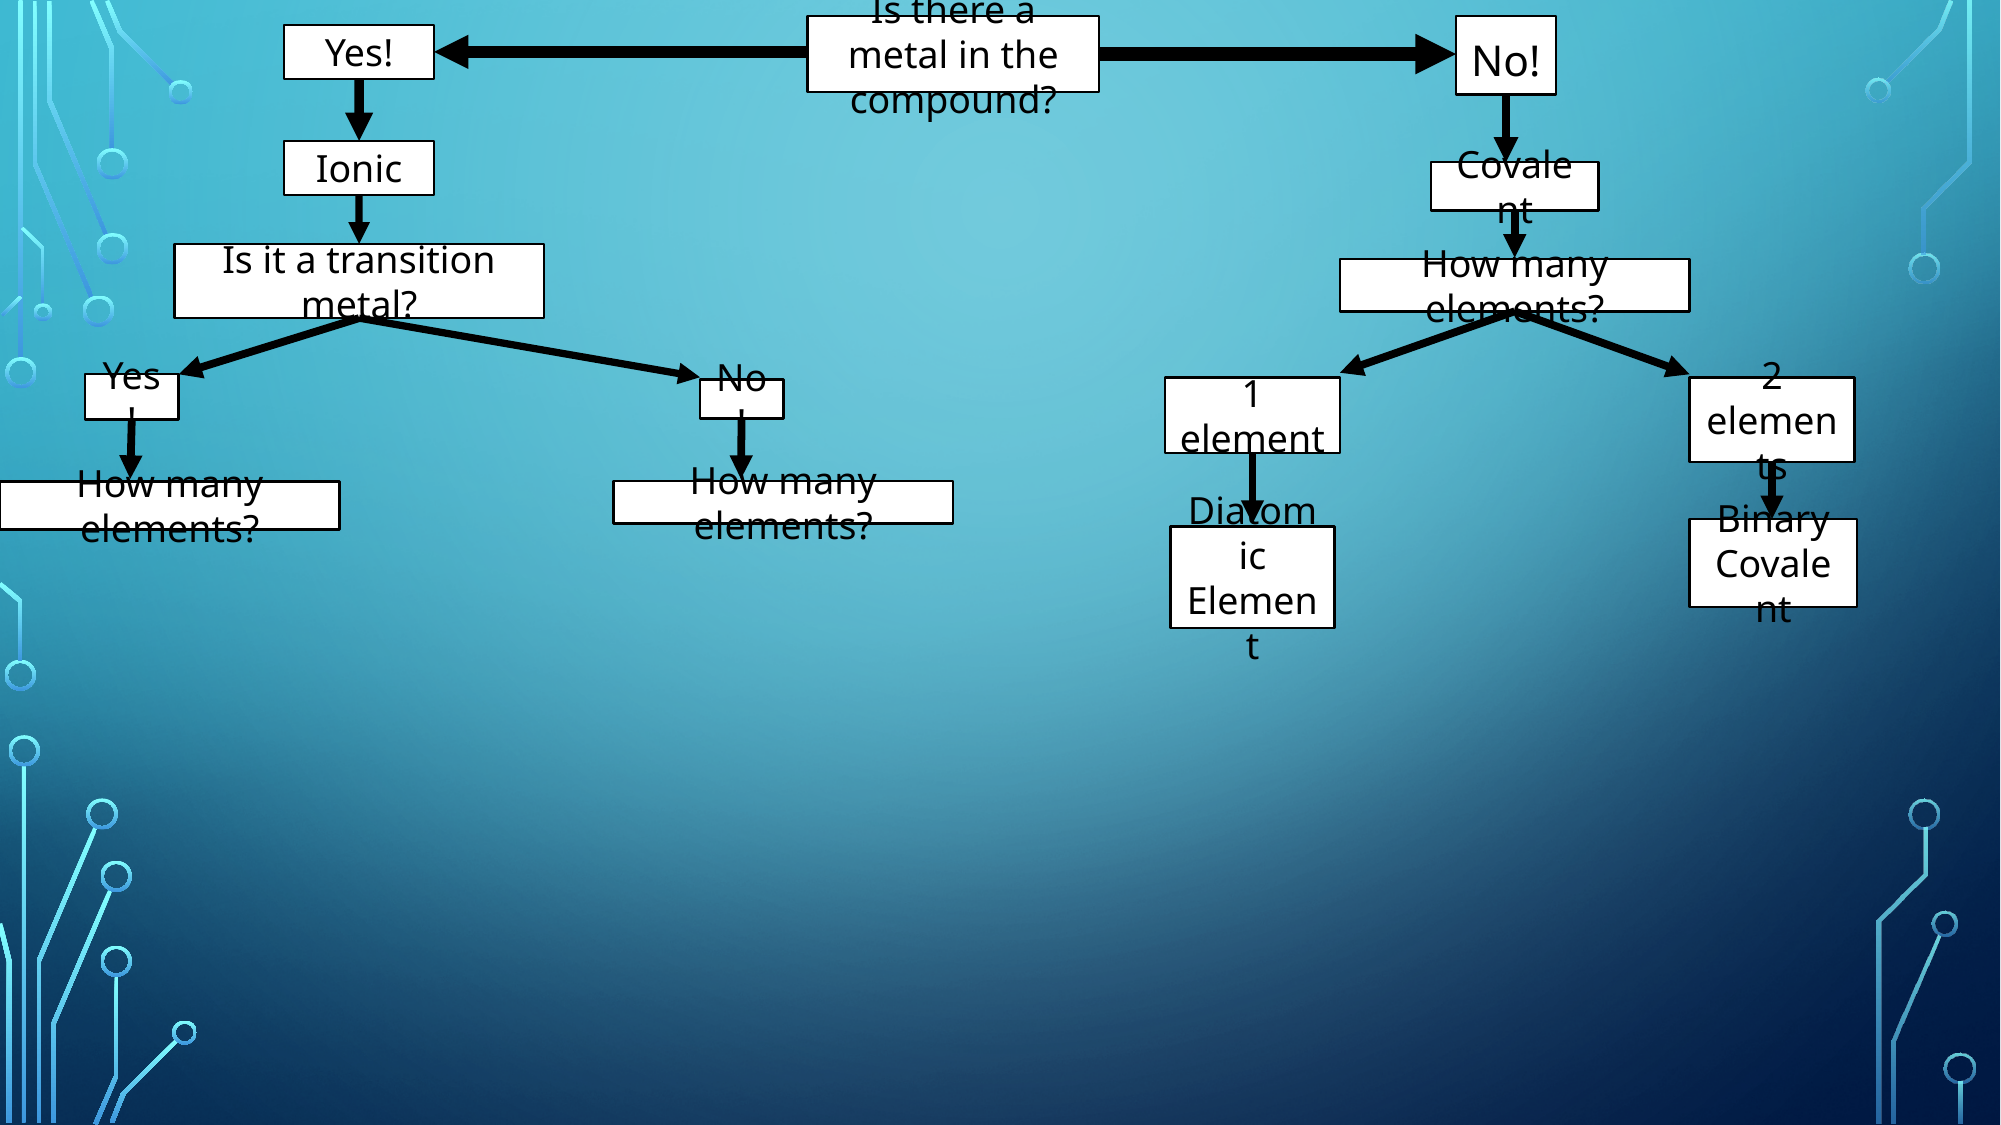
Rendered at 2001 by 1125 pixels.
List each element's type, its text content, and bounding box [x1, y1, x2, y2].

text_box Covalent [1430, 161, 1600, 212]
text_box Yes! [283, 24, 435, 80]
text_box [178, 317, 358, 375]
text_box How many elements? [612, 480, 954, 525]
text_box Diatomic Element [1169, 525, 1336, 629]
text_box 1 element [1164, 376, 1341, 454]
text_box How many elements? [1339, 258, 1691, 313]
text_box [358, 317, 701, 378]
text_box Is it a transition metal? [173, 243, 545, 319]
text_box How many elements? [0, 480, 341, 531]
list No! [1455, 15, 1557, 96]
text_box 2 elements [1688, 376, 1856, 463]
text_box Is there a metal in the compound? [806, 15, 1100, 93]
text_box Binary Covalent [1688, 518, 1858, 608]
text_box Ionic [283, 140, 435, 196]
text_box Yes! [84, 373, 180, 421]
text_box No! [699, 378, 785, 420]
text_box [1339, 311, 1514, 373]
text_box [1514, 311, 1690, 375]
